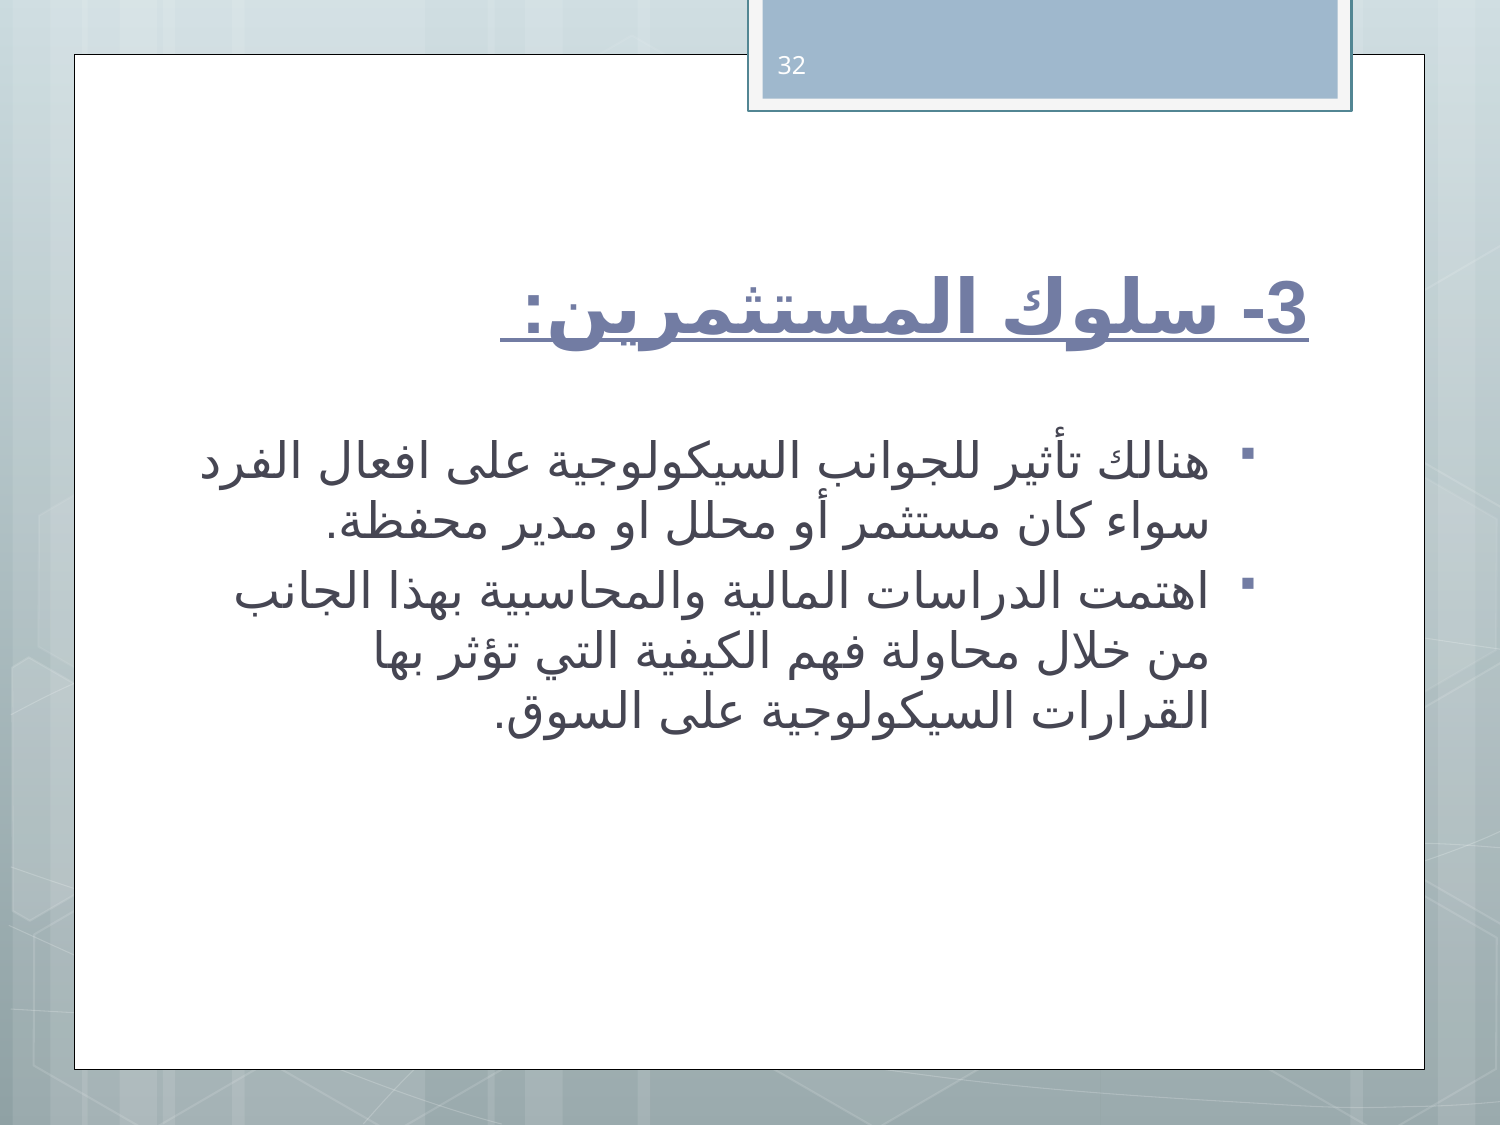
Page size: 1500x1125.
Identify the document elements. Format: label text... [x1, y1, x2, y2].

list هنالك تأثير للجوانب السيكولوجية على افعال الفرد سواء كان مستثمر أو محلل او مدير محفظة. اهتمت الدراسات المالية والمحاسبية بهذا الجانب من خلال محاولة فهم الكيفية التي تؤثر بها القرارات السيكولوجية على السوق. [171, 420, 1283, 957]
slide_number 32 [762, 36, 982, 97]
title 3- سلوك المستثمرين: [171, 168, 1324, 357]
